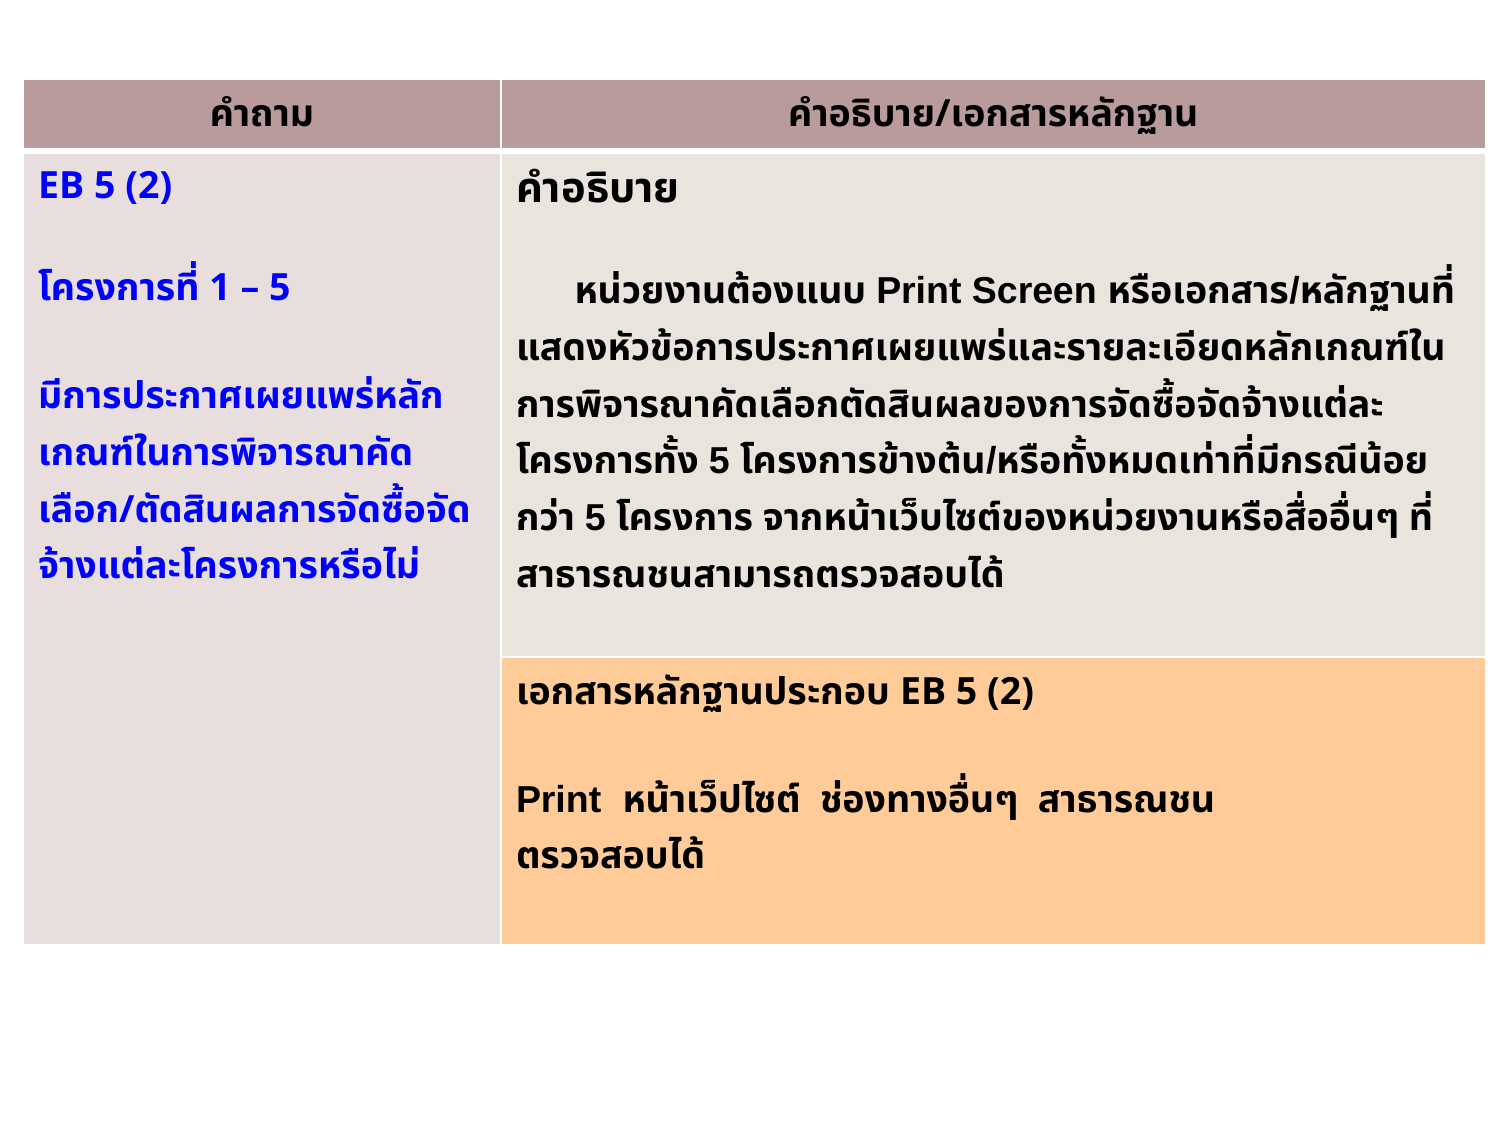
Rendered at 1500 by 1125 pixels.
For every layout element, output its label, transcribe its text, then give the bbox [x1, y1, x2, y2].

table_header คำถาม [24, 80, 500, 148]
table_cell EB 5 (2) โครงการที่ 1 – 5 มีการประกาศเผยแพร่หลักเกณฑ์ในการพิจารณาคัดเลือก/ตัดสินผลการจัดซื้อจัดจ้างแต่ละโครงการหรือไม่ [24, 154, 500, 944]
table_header คำอธิบาย/เอกสารหลักฐาน [502, 80, 1485, 148]
table_cell คำอธิบาย หน่วยงานต้องแนบ Print Screen หรือเอกสาร/หลักฐานที่แสดงหัวข้อการประกาศเผยแพร่และรายละเอียดหลักเกณฑ์ในการพิจารณาคัดเลือกตัดสินผลของการจัดซื้อจัดจ้างแต่ละโครงการทั้ง 5 โครงการข้างต้น/หรือทั้งหมดเท่าที่มีกรณีน้อยกว่า 5 โครงการ จากหน้าเว็บไซต์ของหน่วยงานหรือสื่ออื่นๆ ที่สาธารณชนสามารถตรวจสอบได้ [502, 154, 1485, 656]
table_cell เอกสารหลักฐานประกอบ EB 5 (2) Print หน้าเว็ปไซต์ ช่องทางอื่นๆ สาธารณชน ตรวจสอบได้ [502, 658, 1485, 944]
